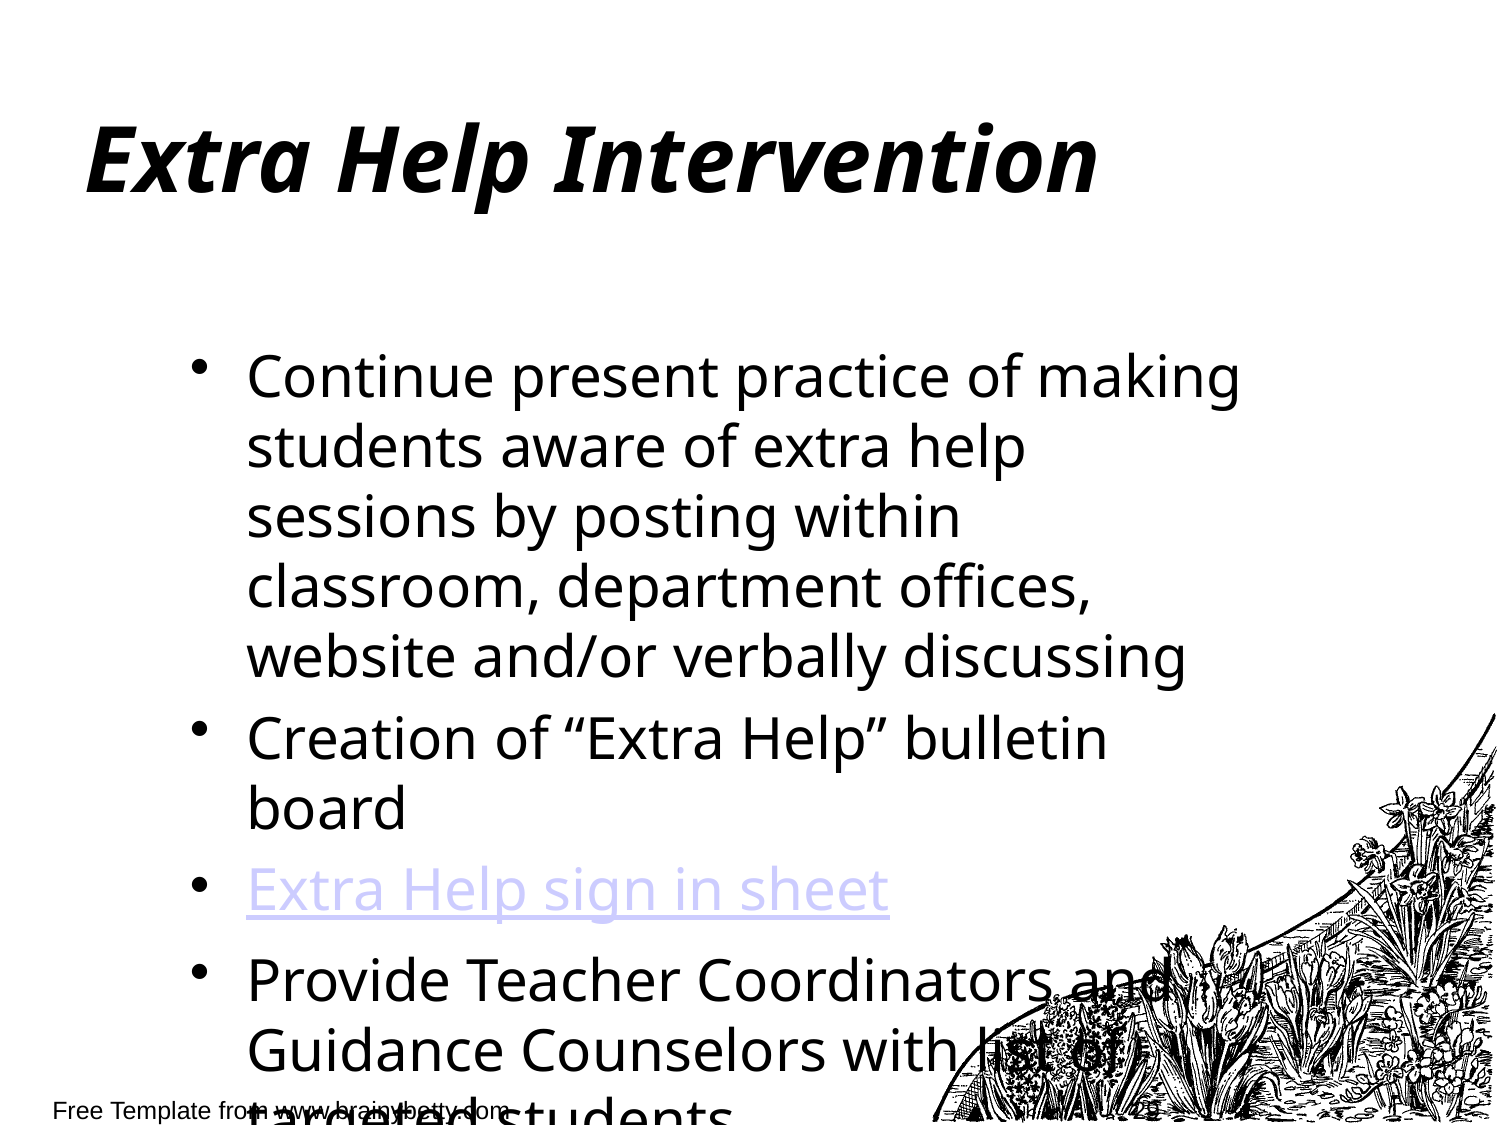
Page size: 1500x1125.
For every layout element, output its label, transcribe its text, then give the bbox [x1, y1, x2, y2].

picture [930, 711, 1500, 1125]
list Continue present practice of making students aware of extra help sessions by posting within classroom, department offices, website and/or verbally discussing Creation of “Extra Help” bulletin board Extra Help sign in sheet Provide Teacher Coordinators and Guidance Counselors with list of targeted students [174, 249, 1288, 993]
text_box 29 [1050, 1087, 1175, 1125]
title Extra Help Intervention [37, 62, 1151, 251]
text_box Free Template from www.brainybetty.com [37, 1087, 1000, 1125]
